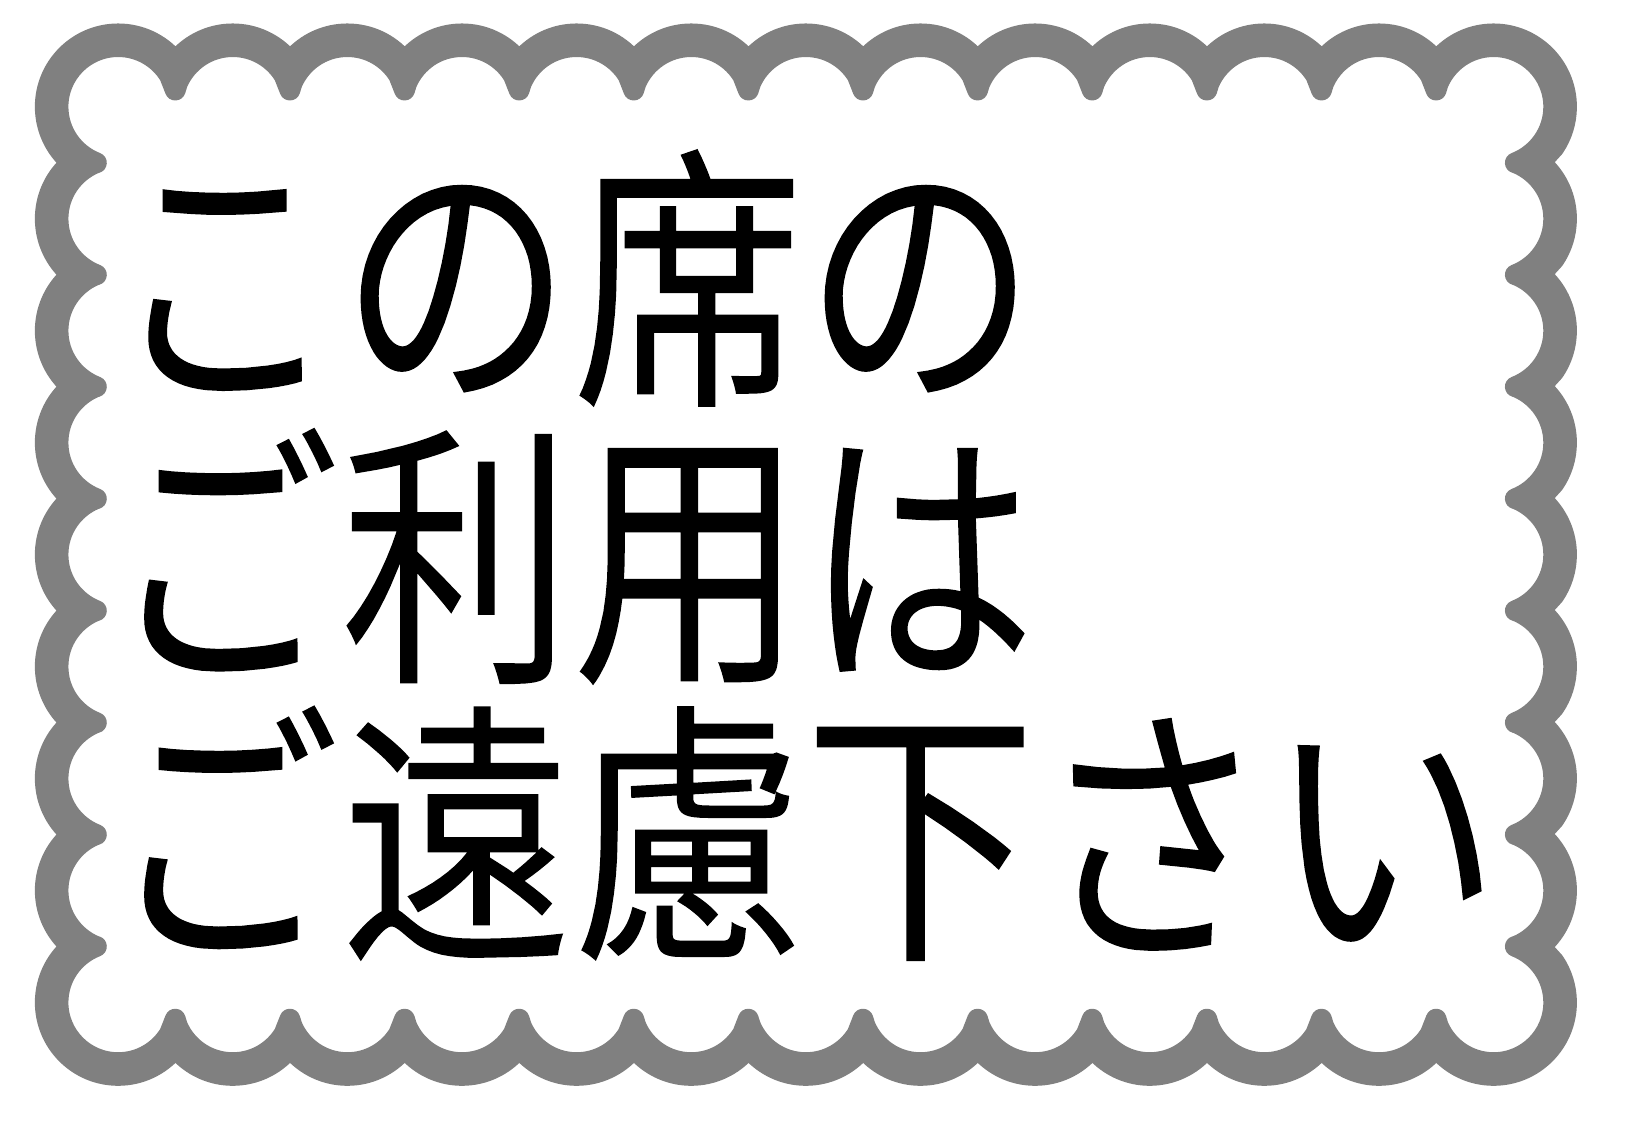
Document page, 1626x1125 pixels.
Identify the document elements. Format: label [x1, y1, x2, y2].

text_box [43, 31, 1569, 1078]
